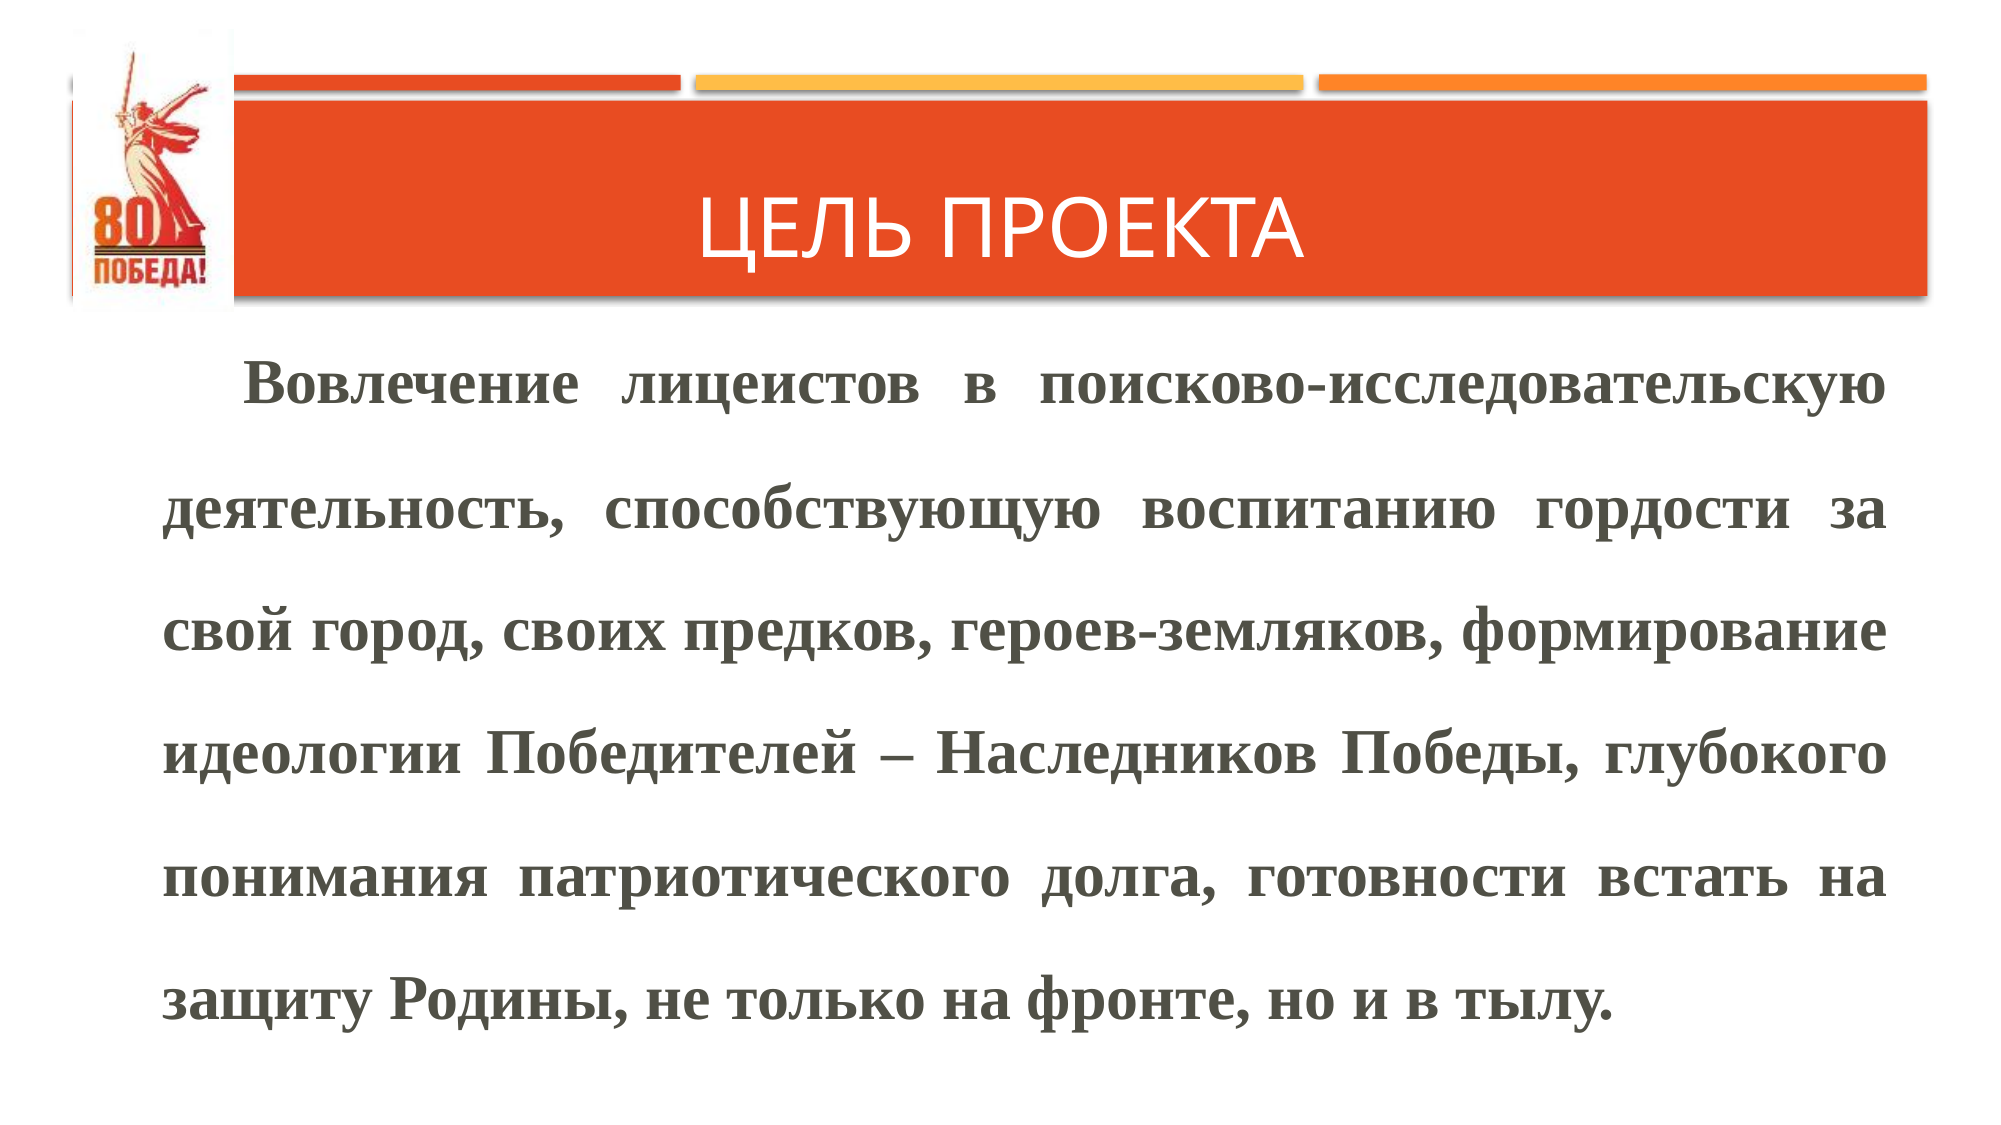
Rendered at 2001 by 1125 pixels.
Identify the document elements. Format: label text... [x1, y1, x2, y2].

title ЦЕЛь ПРОЕКТА [242, 115, 1905, 256]
list Вовлечение лицеистов в поисково-исследовательскую деятельность, способствующую воспитанию гордости за свой город, своих предков, героев-земляков, формирование идеологии Победителей – Наследников Победы, глубокого понимания патриотического долга, готовности встать на защиту Родины, не только на фронте, но и в тылу. [95, 256, 1905, 1056]
picture [73, 29, 235, 312]
